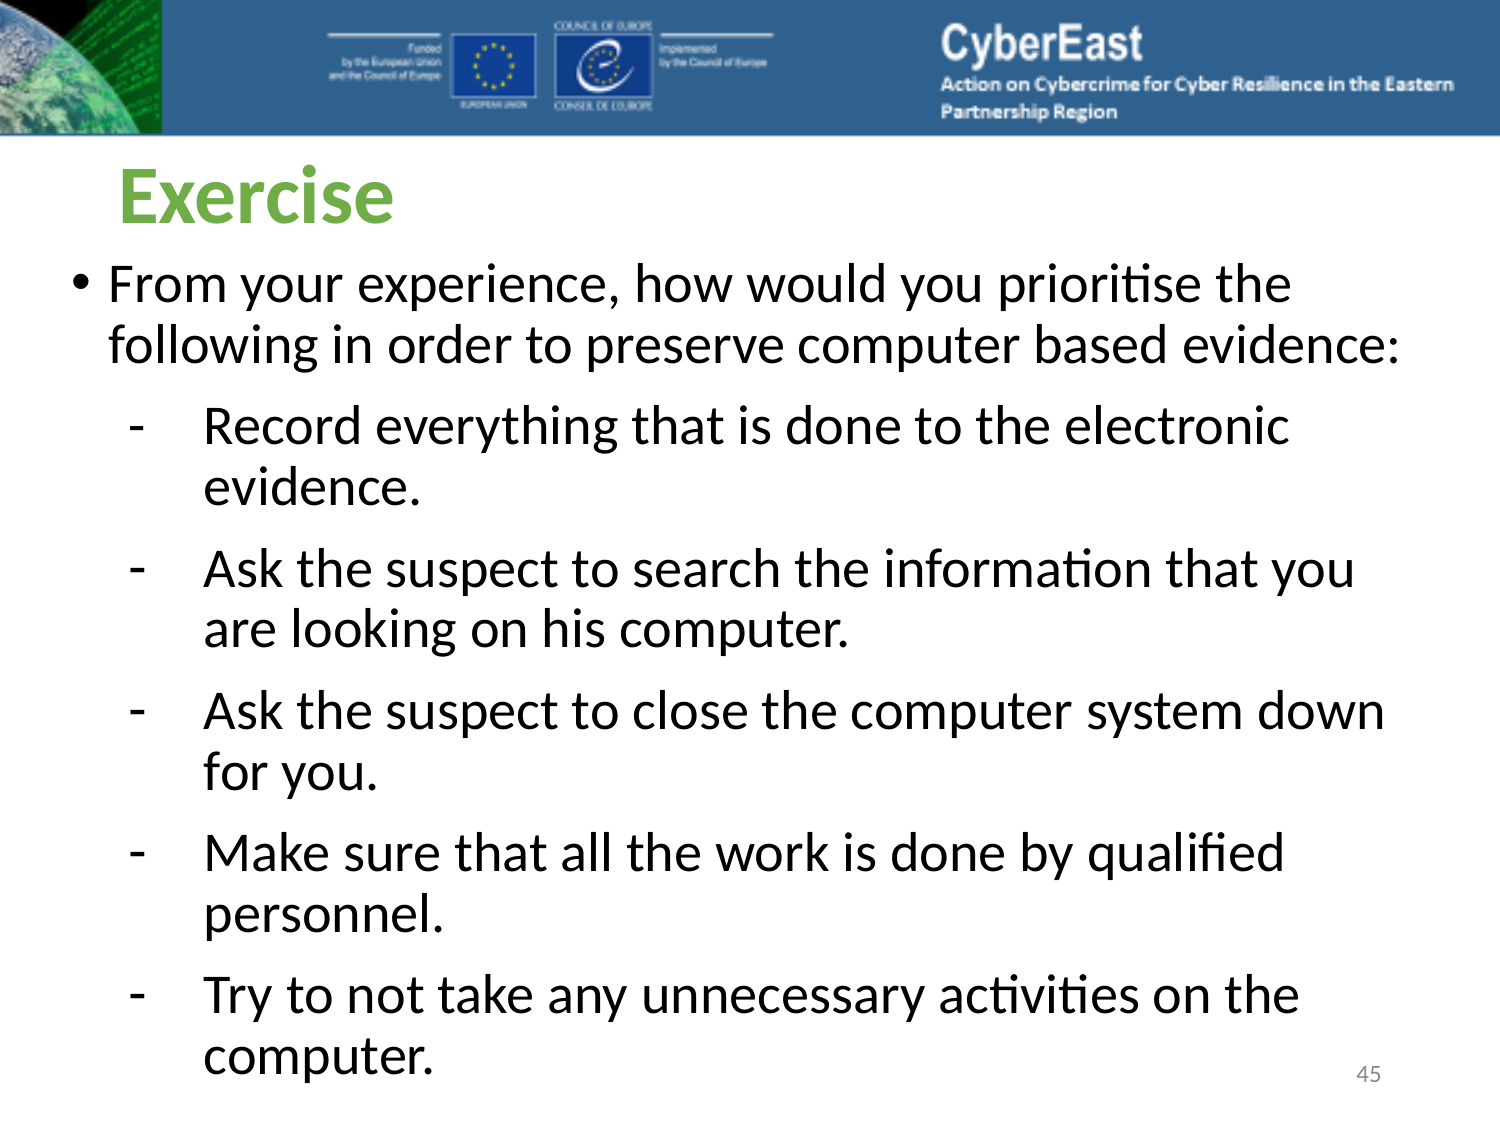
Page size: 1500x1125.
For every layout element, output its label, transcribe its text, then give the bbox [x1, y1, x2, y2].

title Exercise [103, 88, 1397, 246]
picture [0, 0, 1500, 1125]
slide_number 45 [1059, 1042, 1397, 1103]
list From your experience, how would you prioritise the following in order to preserve computer based evidence: - Record everything that is done to the electronic evidence. Ask the suspect to search the information that you are looking on his computer. Ask the suspect to close the computer system down for you. Make sure that all the work is done by qualified personnel. Try to not take any unnecessary activities on the computer. [56, 246, 1444, 1103]
